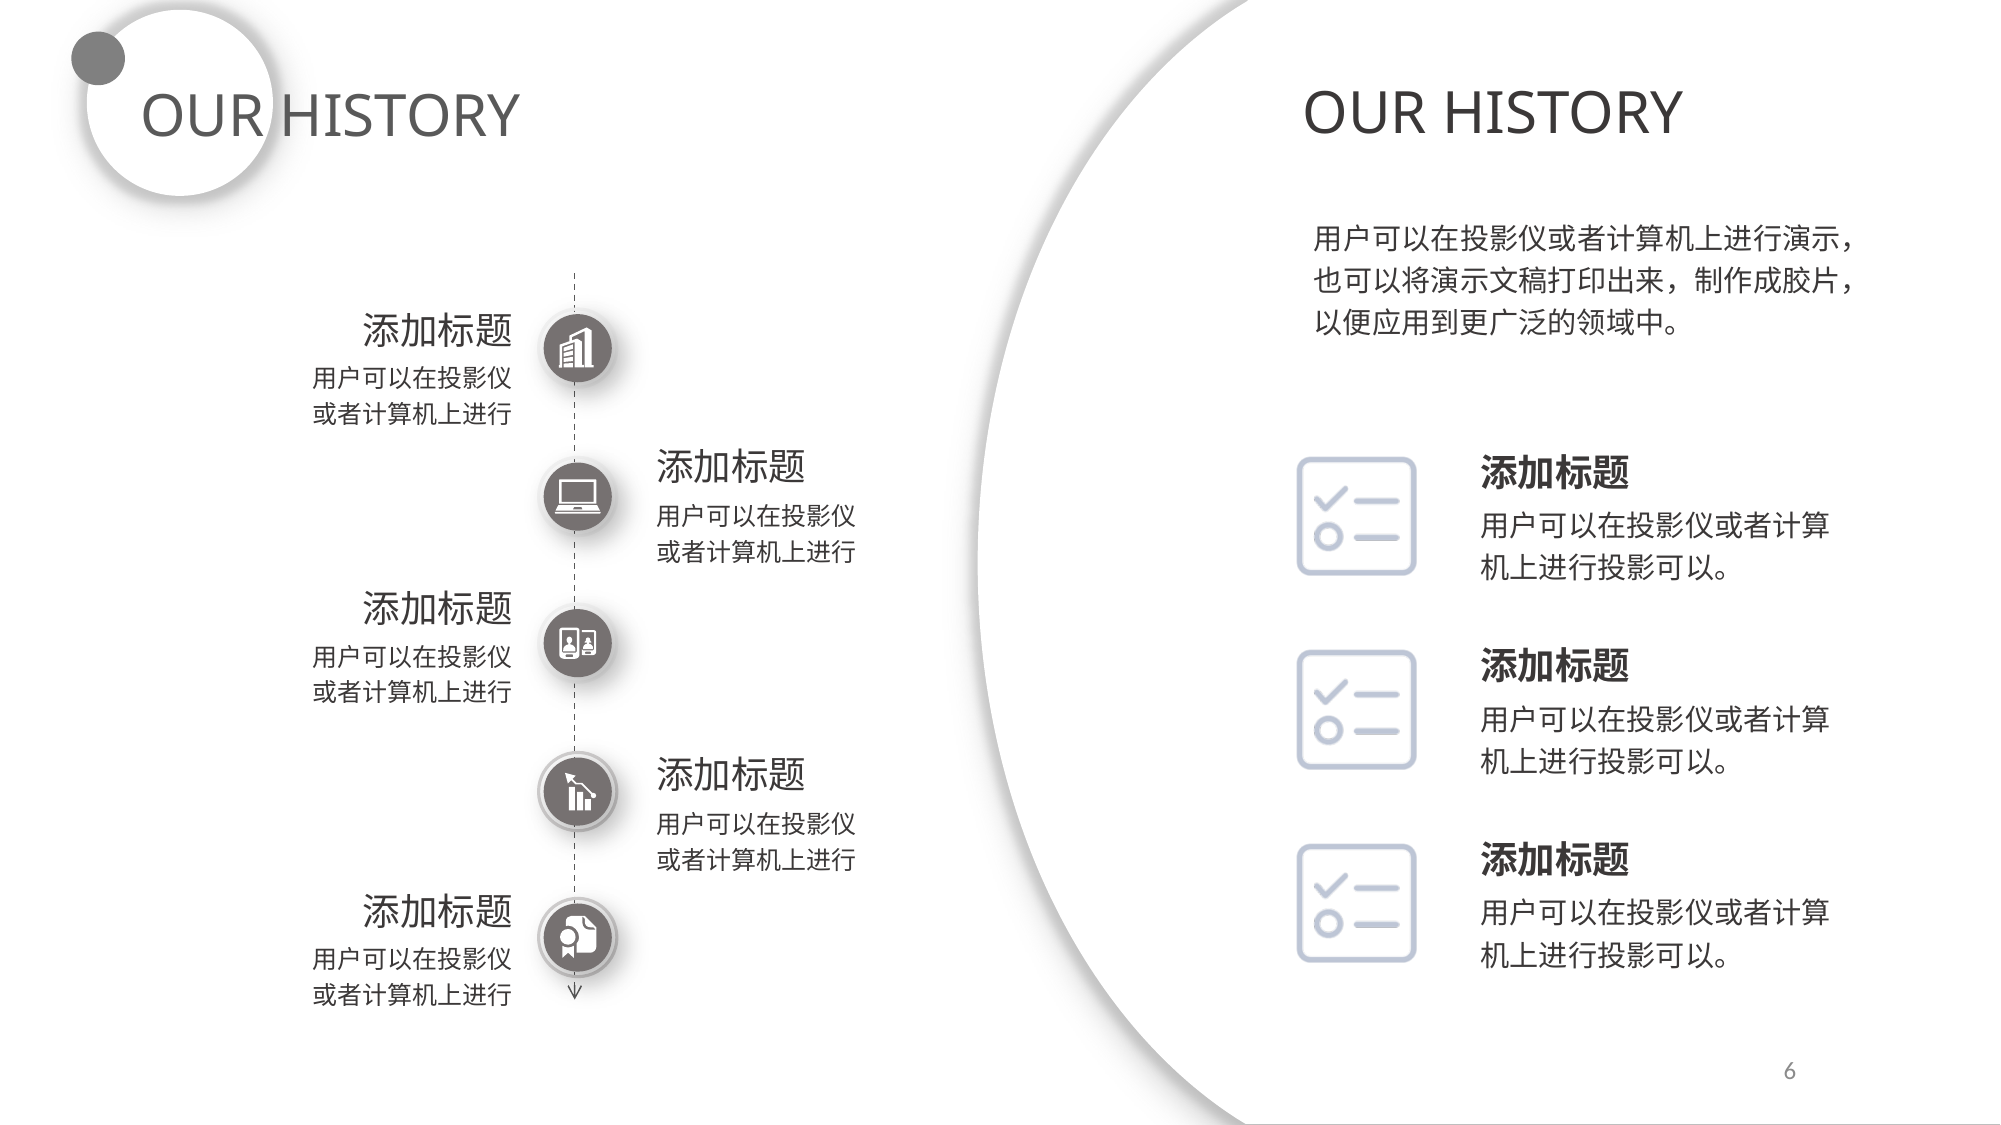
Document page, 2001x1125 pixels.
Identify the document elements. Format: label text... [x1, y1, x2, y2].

text_box 用户可以在投影仪或者计算机上进行投影可以。 [1465, 493, 1856, 592]
picture [1294, 647, 1419, 772]
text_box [286, 273, 888, 1019]
picture [1294, 454, 1419, 578]
text_box OUR HISTORY [1302, 74, 1770, 145]
text_box 用户可以在投影仪或者计算机上进行演示，也可以将演示文稿打印出来，制作成胶片，以便应用到更广泛的领域中。 [1298, 206, 1856, 347]
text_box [61, 3, 275, 190]
text_box 添加标题 [1465, 441, 1704, 501]
slide_number 6 [1361, 1039, 1812, 1100]
text_box OUR HISTORY [275, 78, 608, 149]
text_box 用户可以在投影仪或者计算机上进行投影可以。 [1465, 686, 1856, 786]
text_box 添加标题 [1465, 828, 1704, 889]
text_box 用户可以在投影仪或者计算机上进行投影可以。 [1465, 880, 1856, 980]
text_box [976, 0, 2000, 1125]
text_box 添加标题 [1465, 634, 1704, 695]
picture [1294, 841, 1419, 965]
